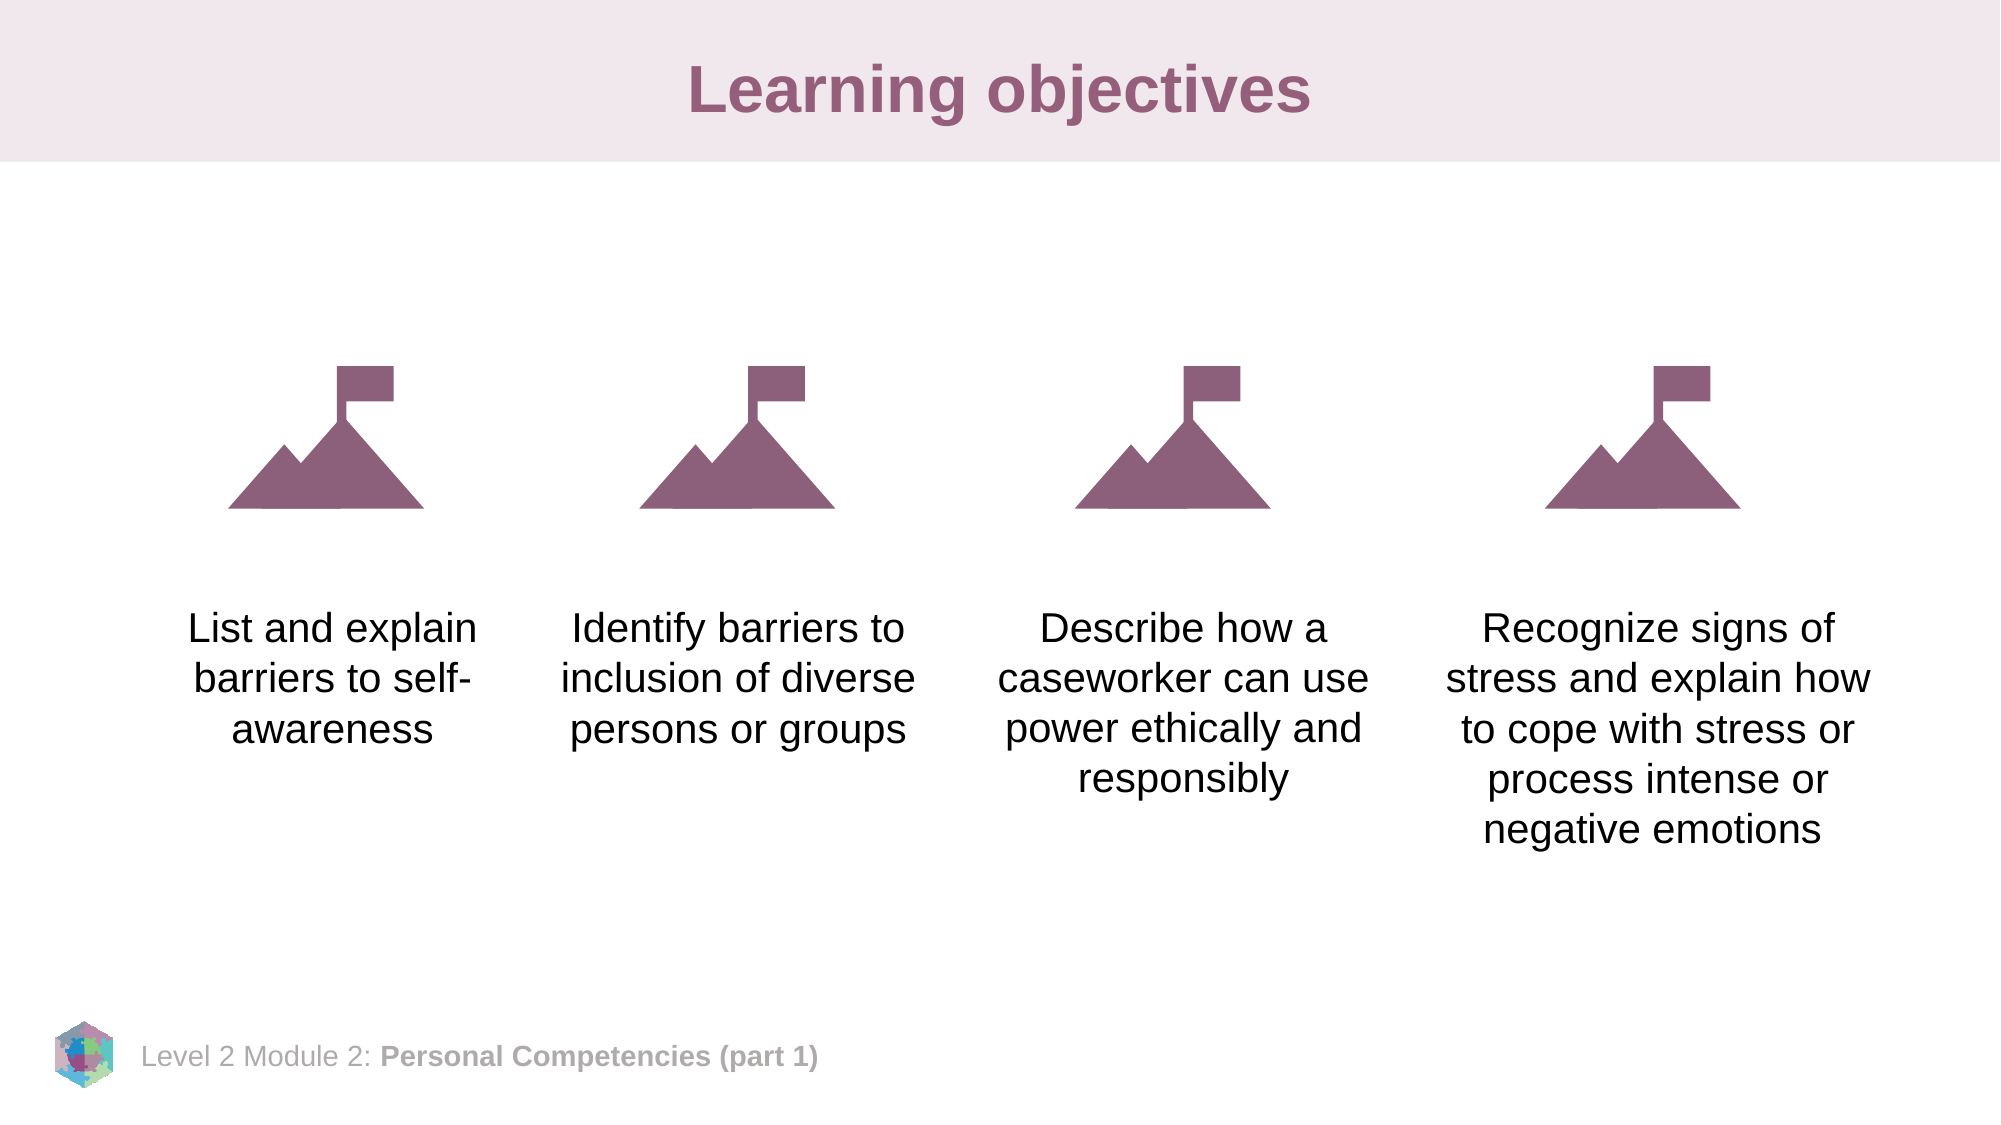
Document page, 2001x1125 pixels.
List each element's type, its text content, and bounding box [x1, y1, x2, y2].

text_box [639, 365, 836, 509]
text_box Describe how a caseworker can use power ethically and responsibly [963, 593, 1405, 809]
picture [55, 1021, 113, 1088]
text_box List and explain barriers to self-awareness [137, 593, 529, 759]
title Learning objectives [137, 19, 1863, 163]
text_box Identify barriers to inclusion of diverse persons or groups [543, 593, 934, 759]
text_box Recognize signs of stress and explain how to cope with stress or process intense or negative emotions [1419, 593, 1898, 859]
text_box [1074, 365, 1271, 509]
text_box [1544, 365, 1741, 509]
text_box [227, 365, 425, 509]
